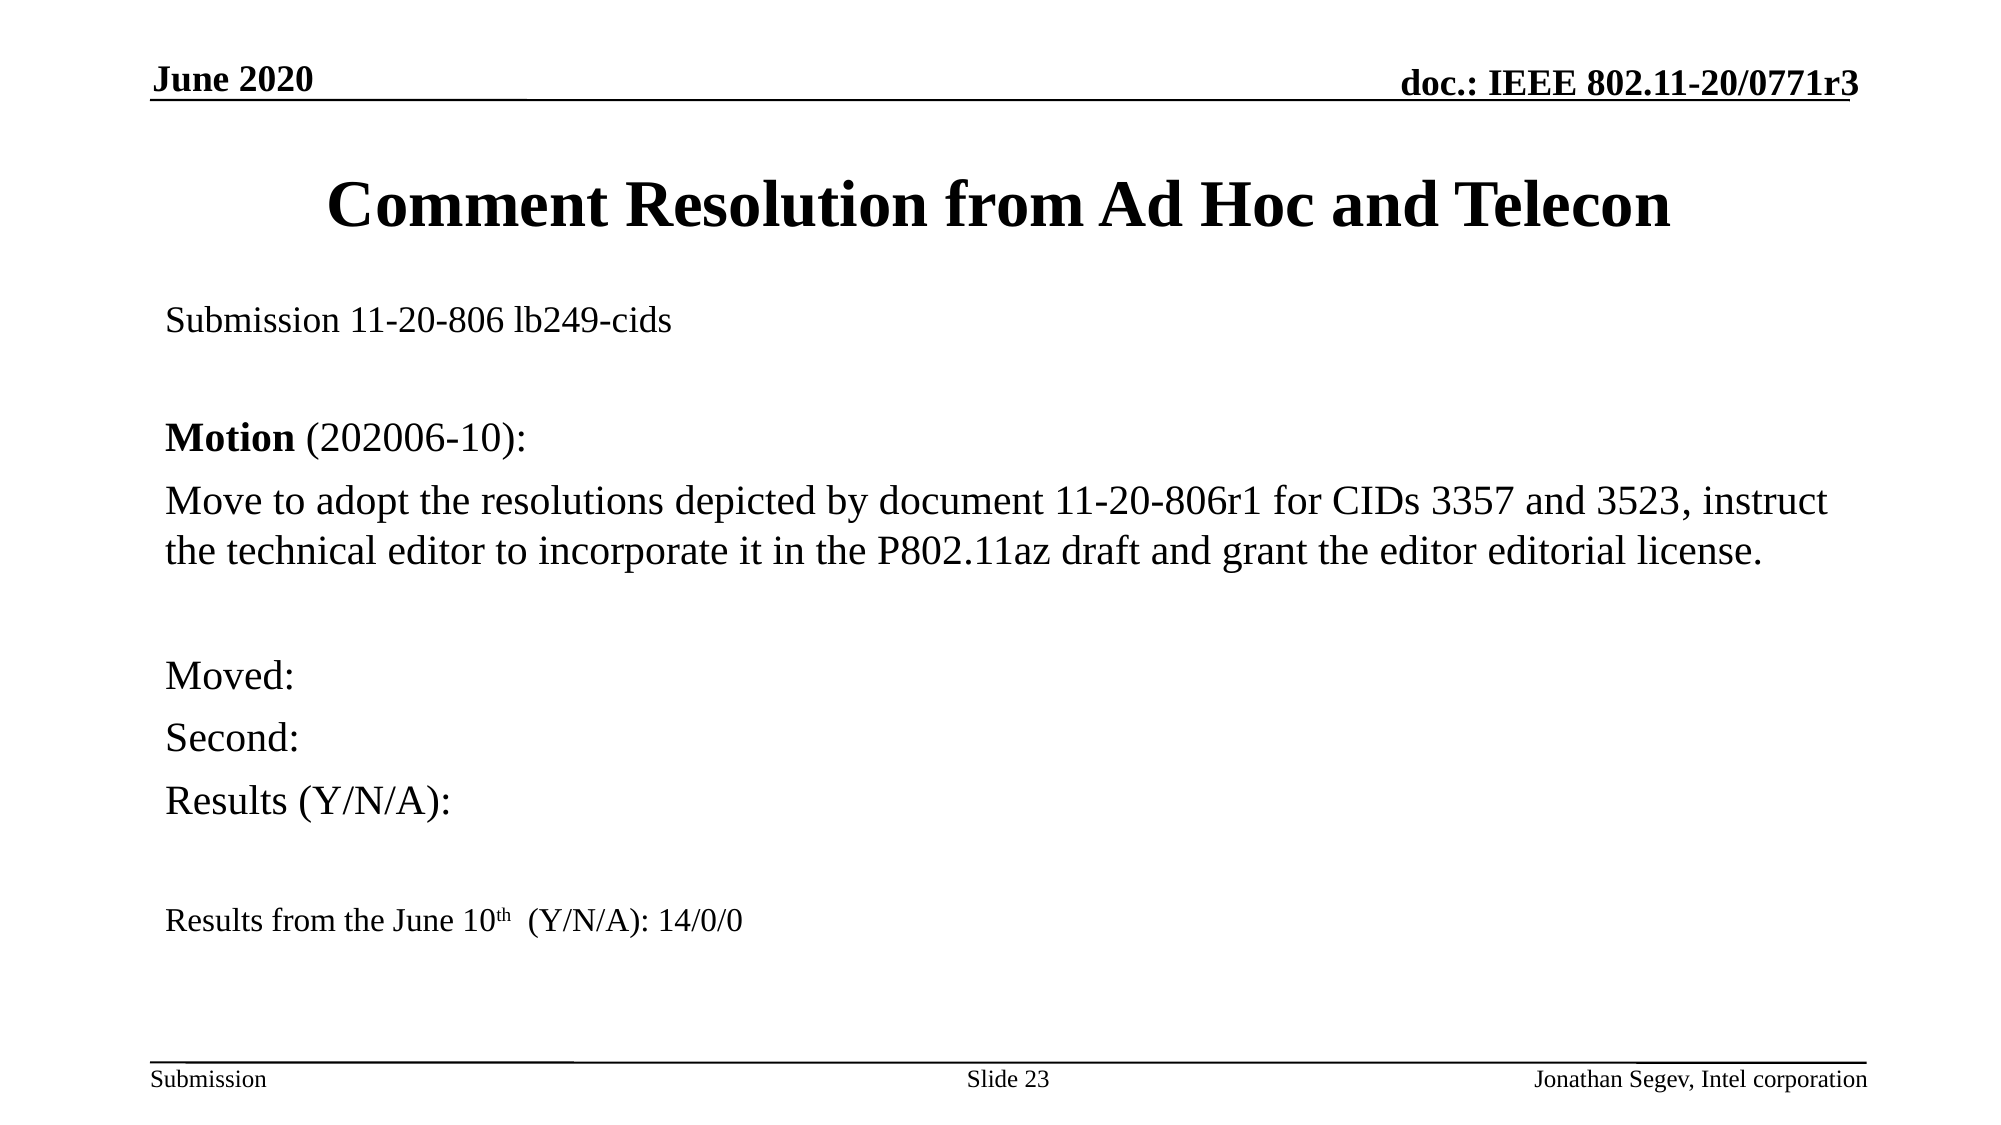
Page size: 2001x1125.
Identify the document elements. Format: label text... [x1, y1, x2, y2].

list Submission 11-20-806 lb249-cids Motion (202006-10): Move to adopt the resolutions depicted by document 11-20-806r1 for CIDs 3357 and 3523, instruct the technical editor to incorporate it in the P802.11az draft and grant the editor editorial license. Moved: Second: Results (Y/N/A): Results from the June 10th (Y/N/A): 14/0/0 [149, 286, 1850, 1000]
slide_number Slide 23 [950, 1061, 1067, 1123]
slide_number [152, 54, 563, 100]
footer Jonathan Segev, Intel corporation [1171, 1061, 1869, 1093]
title Comment Resolution from Ad Hoc and Telecon [149, 112, 1850, 286]
